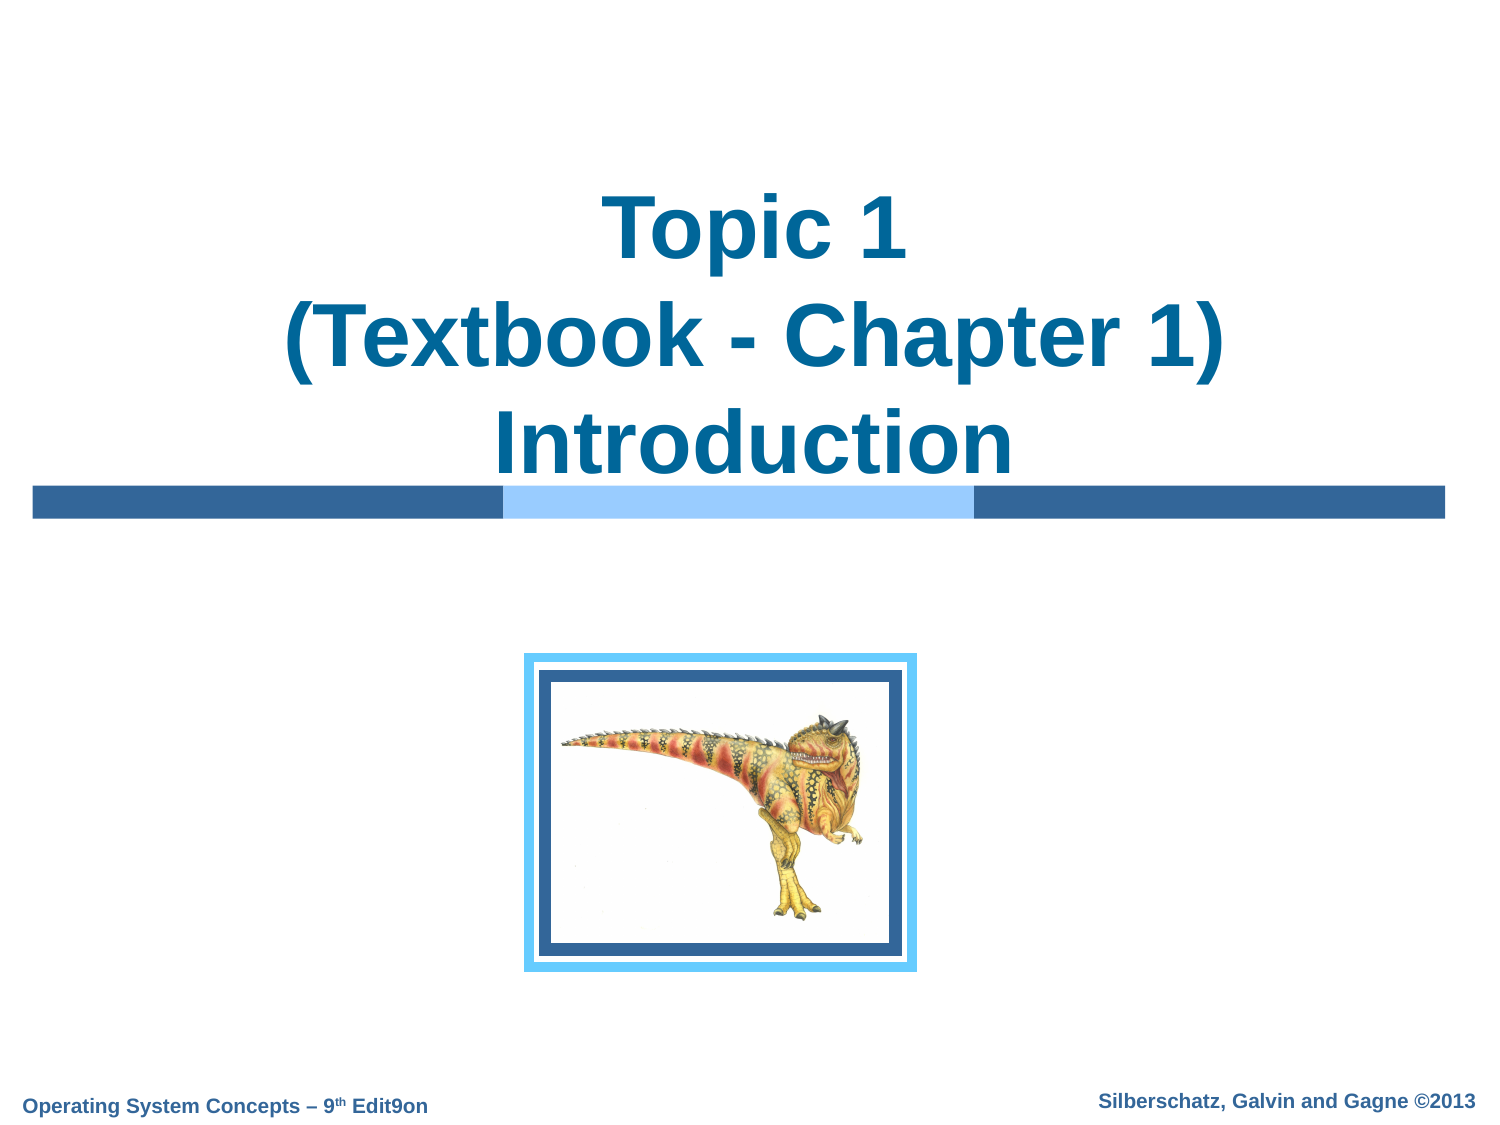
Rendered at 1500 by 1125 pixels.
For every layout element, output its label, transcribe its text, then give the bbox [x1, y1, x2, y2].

picture [551, 682, 889, 943]
title Topic 1 (Textbook - Chapter 1) Introduction [60, 311, 1449, 500]
